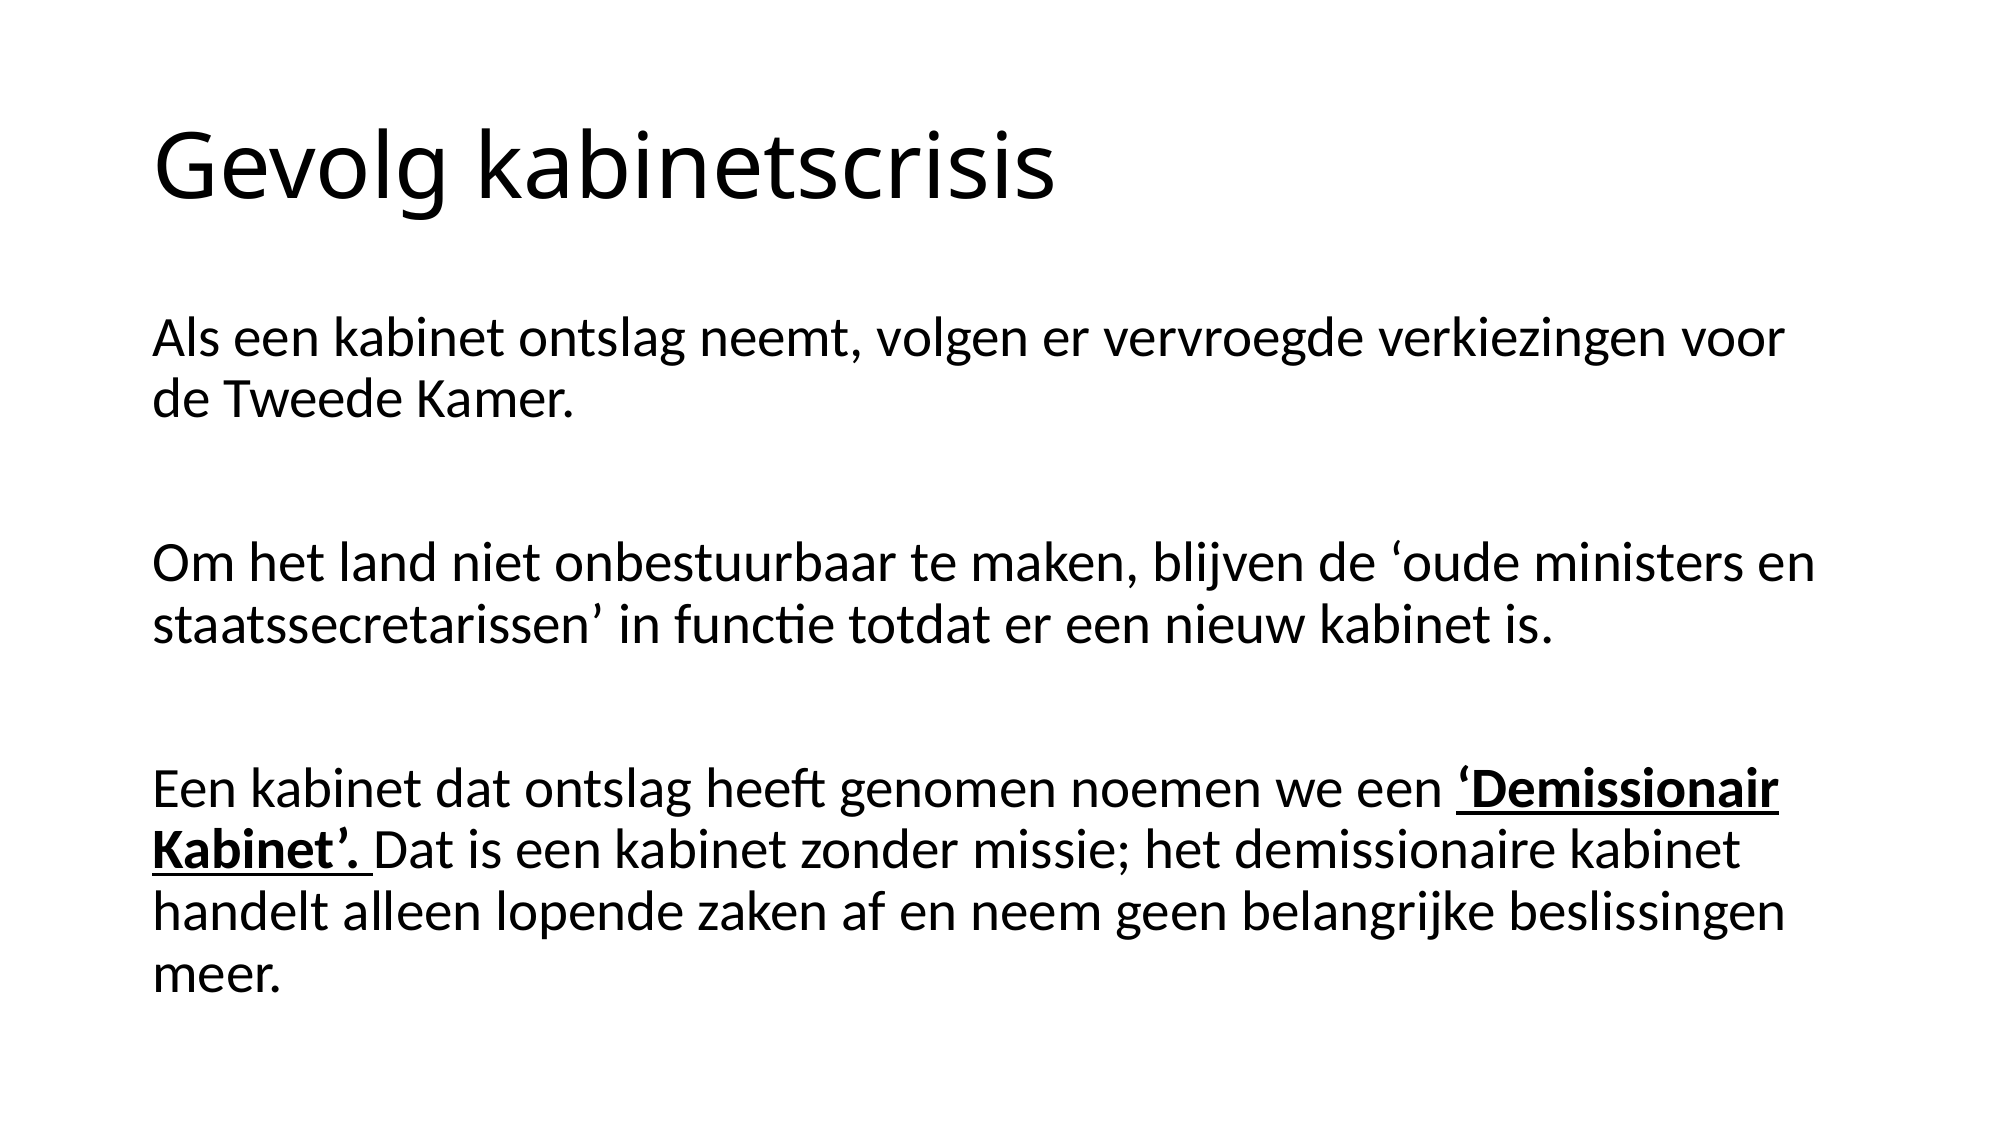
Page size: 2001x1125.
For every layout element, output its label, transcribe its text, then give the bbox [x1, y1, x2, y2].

title Gevolg kabinetscrisis [137, 59, 1863, 278]
list Als een kabinet ontslag neemt, volgen er vervroegde verkiezingen voor de Tweede Kamer. Om het land niet onbestuurbaar te maken, blijven de ‘oude ministers en staatssecretarissen’ in functie totdat er een nieuw kabinet is. Een kabinet dat ontslag heeft genomen noemen we een ‘Demissionair Kabinet’. Dat is een kabinet zonder missie; het demissionaire kabinet handelt alleen lopende zaken af en neem geen belangrijke beslissingen meer. [137, 299, 1863, 1014]
